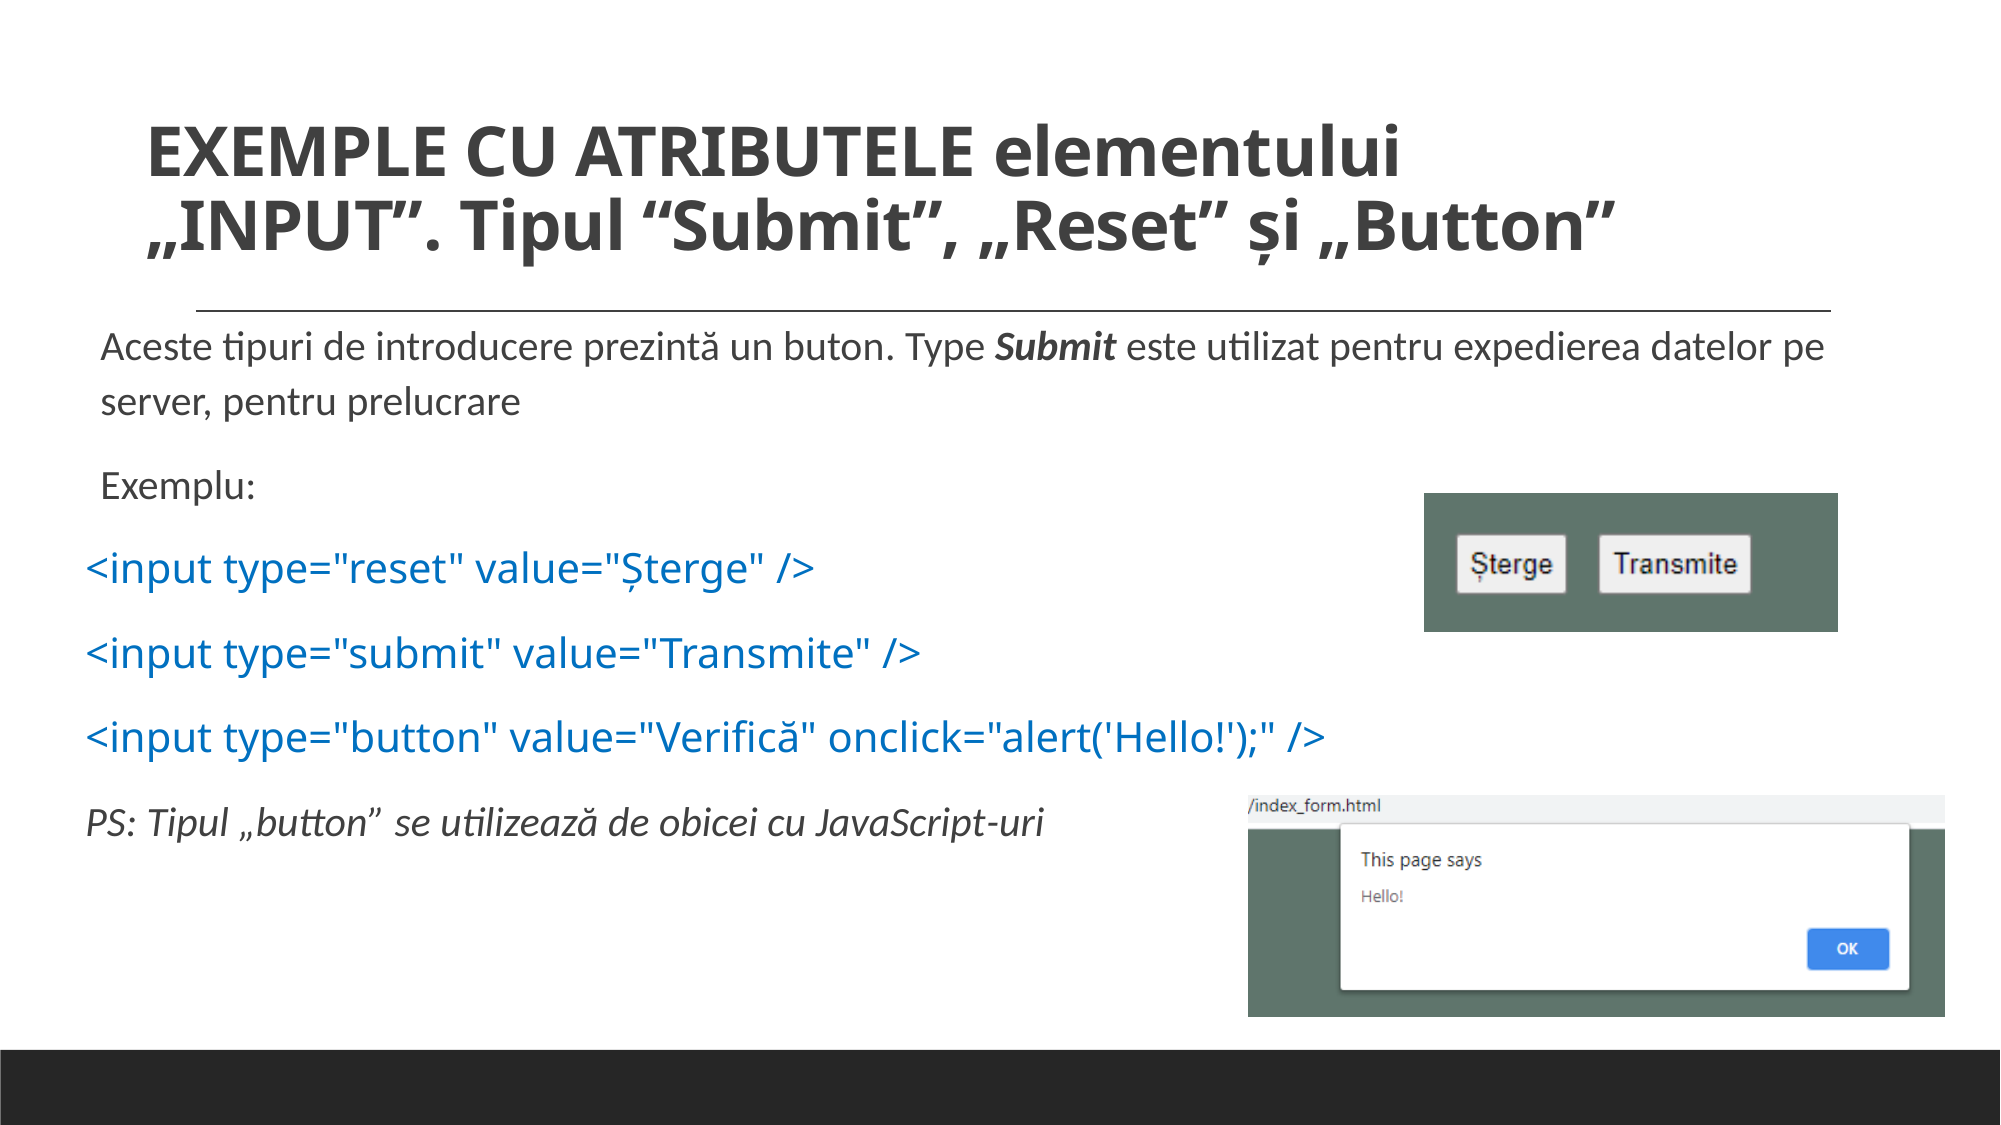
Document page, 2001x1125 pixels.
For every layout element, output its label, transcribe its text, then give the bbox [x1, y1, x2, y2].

picture [1424, 493, 1838, 632]
list Aceste tipuri de introducere prezintă un buton. Type Submit este utilizat pentru expedierea datelor pe server, pentru prelucrare Exemplu: <input type="reset" value="Șterge" /> <input type="submit" value="Transmite" /> <input type="button" value="Verifică" onclick="alert('Hello!');" /> PS: Tipul „button” se utilizează de obicei cu JavaScript-uri [85, 306, 1838, 932]
title EXEMPLE CU ATRIBUTELE elementului „INPUT”. Tipul “Submit”, „Reset” şi „Button” [130, 90, 1675, 274]
picture [1247, 795, 1946, 1018]
